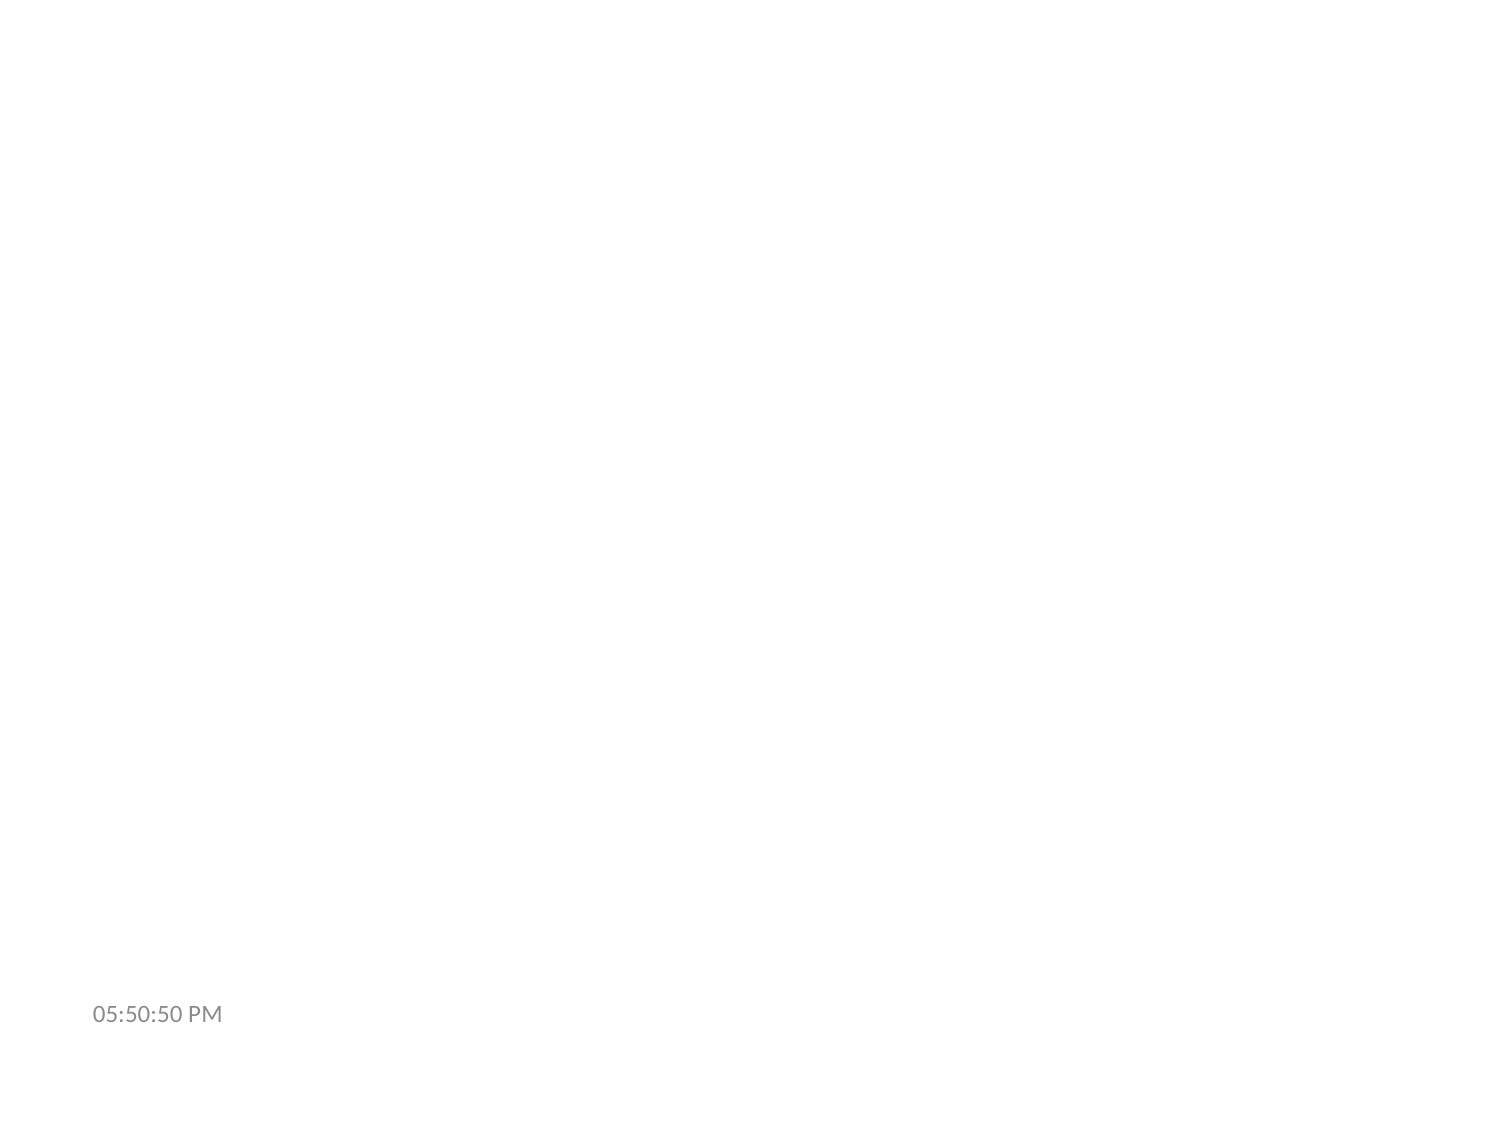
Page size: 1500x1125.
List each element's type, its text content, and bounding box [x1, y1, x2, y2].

text_box 3:35:09 PM [77, 982, 428, 1043]
